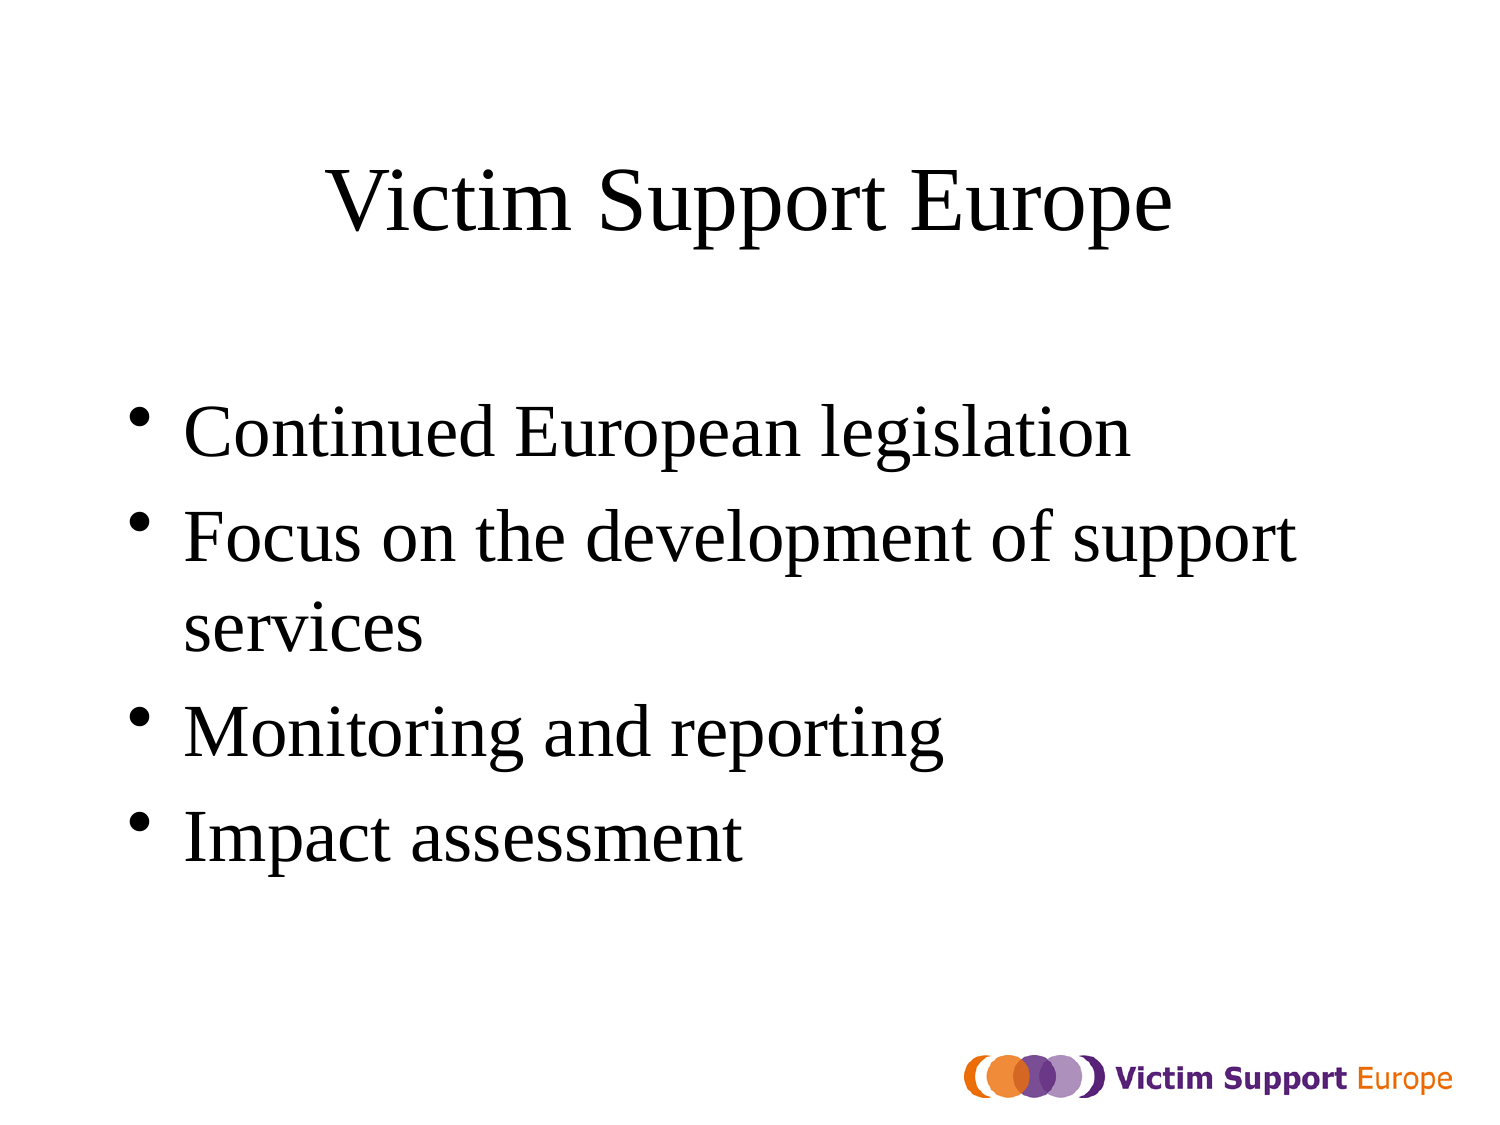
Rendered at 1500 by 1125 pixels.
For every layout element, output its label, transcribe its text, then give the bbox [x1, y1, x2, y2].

list Continued European legislation Focus on the development of support services Monitoring and reporting Impact assessment [112, 373, 1388, 953]
title Victim Support Europe [112, 99, 1388, 288]
picture [915, 1027, 1500, 1125]
